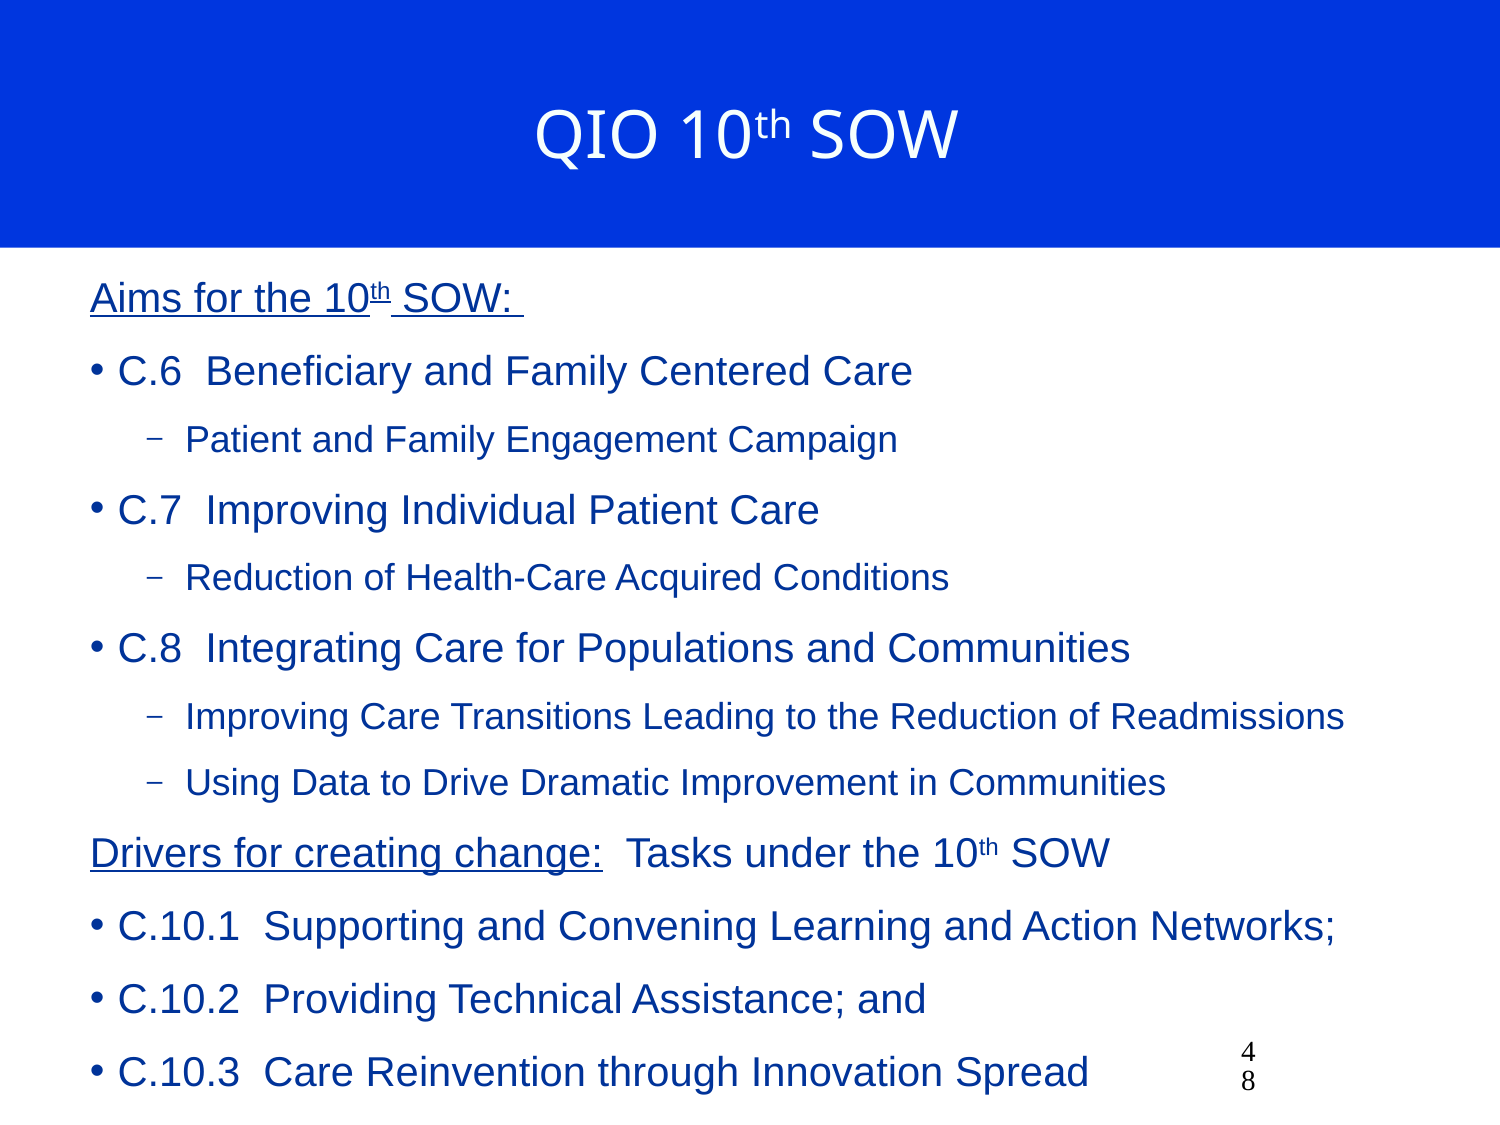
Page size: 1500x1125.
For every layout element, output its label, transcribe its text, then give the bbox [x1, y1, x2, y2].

slide_number 48 [1225, 1023, 1275, 1073]
title QIO 10th SOW [0, 0, 1500, 248]
list Aims for the 10th SOW: C.6 Beneficiary and Family Centered Care Patient and Family Engagement Campaign C.7 Improving Individual Patient Care Reduction of Health-Care Acquired Conditions C.8 Integrating Care for Populations and Communities Improving Care Transitions Leading to the Reduction of Readmissions Using Data to Drive Dramatic Improvement in Communities Drivers for creating change: Tasks under the 10th SOW C.10.1 Supporting and Convening Learning and Action Networks; C.10.2 Providing Technical Assistance; and C.10.3 Care Reinvention through Innovation Spread [74, 262, 1426, 1125]
